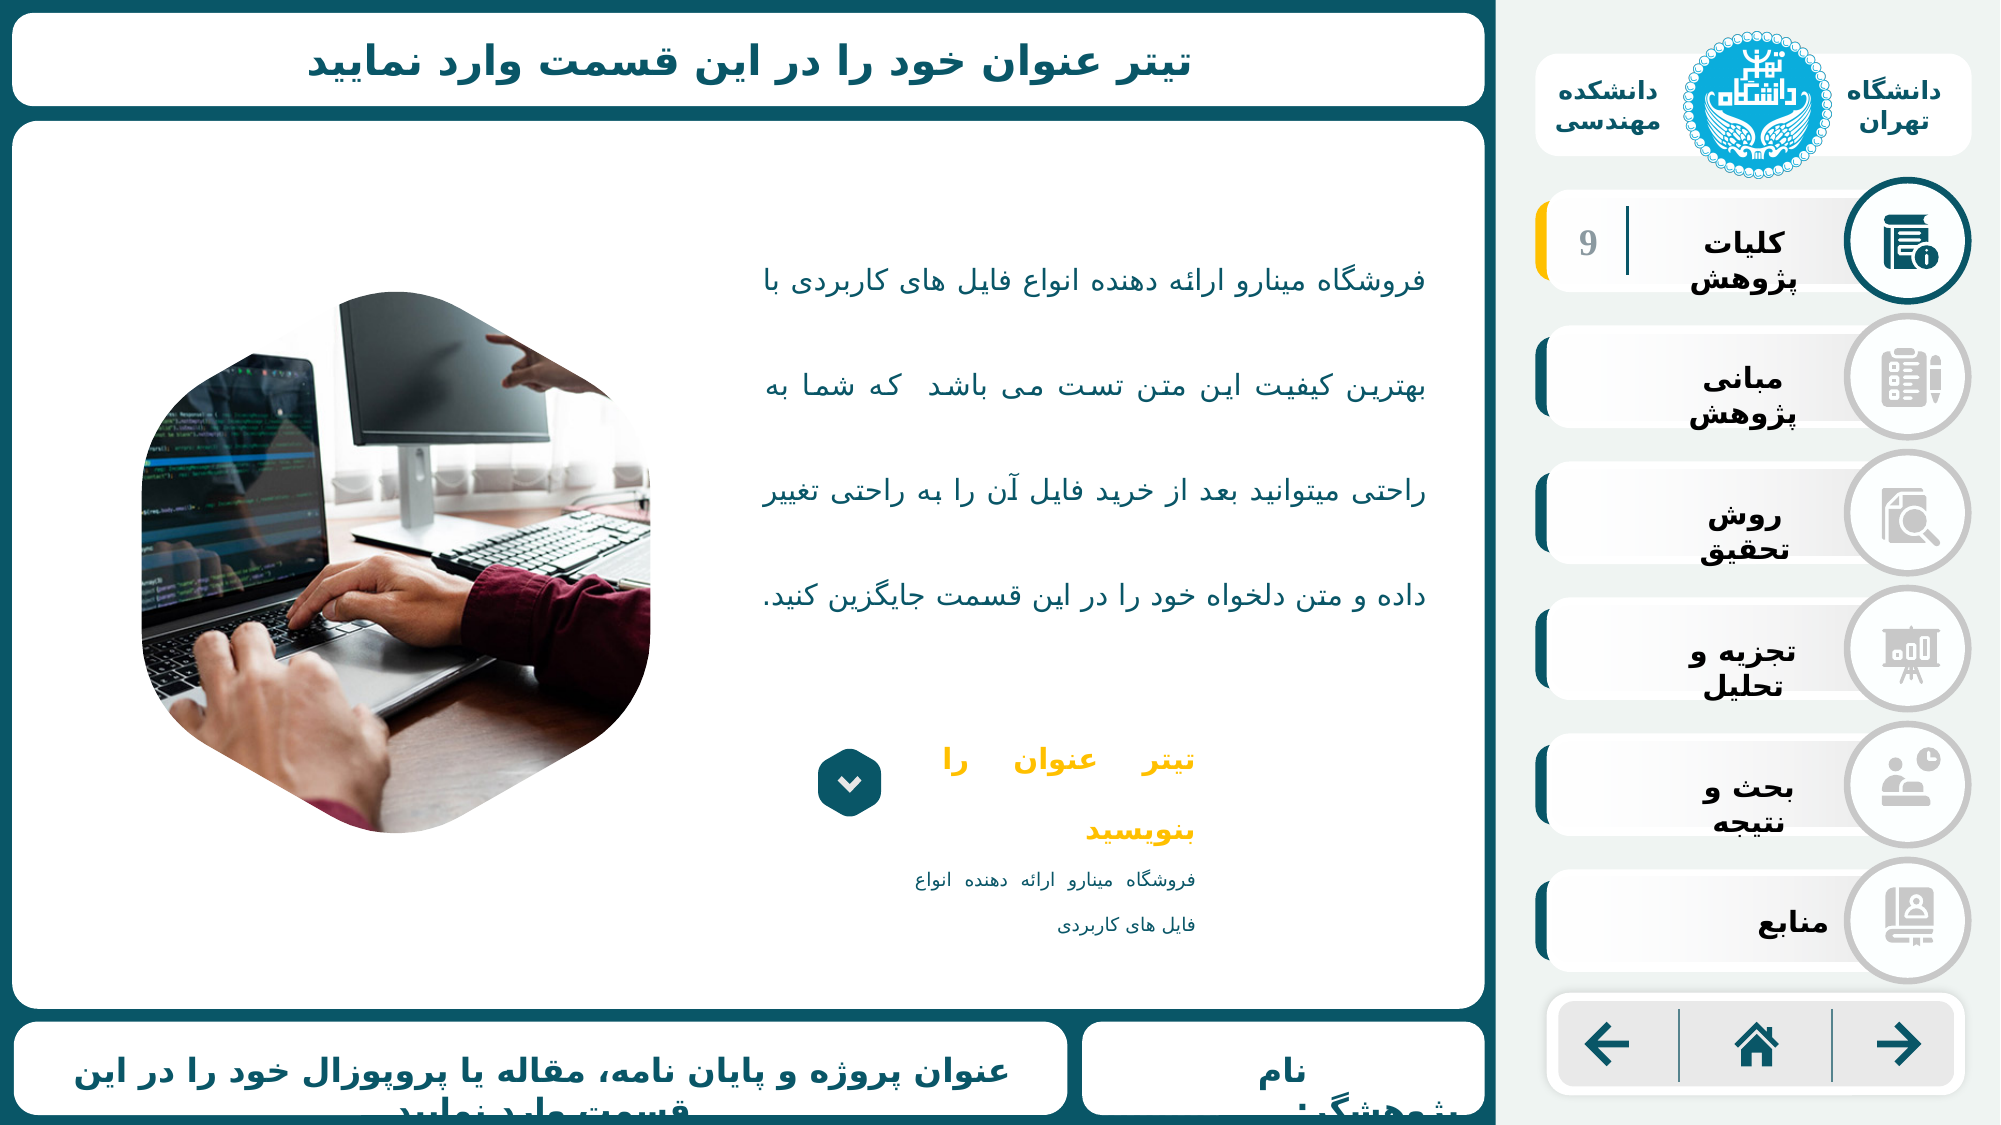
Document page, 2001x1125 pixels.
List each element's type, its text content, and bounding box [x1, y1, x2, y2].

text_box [1881, 348, 1941, 408]
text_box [1881, 488, 1941, 547]
text_box تجزیه و تحلیل [1642, 624, 1844, 710]
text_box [818, 748, 882, 817]
text_box روش تحقیق [1646, 488, 1844, 573]
text_box کلیات پژوهش [1644, 216, 1844, 302]
text_box تیتر عنوان خود را در این قسمت وارد نمایید [19, 26, 1481, 92]
text_box [1877, 1021, 1922, 1067]
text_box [1885, 887, 1935, 947]
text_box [1881, 625, 1941, 684]
picture [141, 291, 651, 834]
text_box [1584, 1021, 1629, 1067]
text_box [1883, 214, 1939, 270]
slide_number 9 [1549, 210, 1628, 271]
text_box دانشگاه تهران [1832, 67, 1981, 142]
text_box مبانی پژوهش [1642, 352, 1844, 437]
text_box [1881, 747, 1941, 807]
text_box فروشگاه مینارو ارائه دهنده انواع فایل های کاربردی با بهترین کیفیت این متن تست می باشد که شما به راحتی میتوانید بعد از خرید فایل آن را به راحتی تغییر داده و متن دلخواه خود را در این قسمت جایگزین کنید. [746, 183, 1442, 619]
text_box بحث و نتیجه [1654, 760, 1844, 846]
text_box دانشکده مهندسی [1522, 67, 1683, 142]
text_box عنوان پروژه و پایان نامه، مقاله یا پروپوزال خود را در این قسمت وارد نمایید [19, 1041, 1067, 1125]
text_box نام پژوهشگر:............... [1084, 1041, 1482, 1125]
text_box منابع [1670, 895, 1844, 946]
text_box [1734, 1021, 1779, 1067]
picture [1683, 31, 1832, 179]
text_box تیتر عنوان را بنویسید فروشگاه مینارو ارائه دهنده انواع فایل های کاربردی [893, 698, 1211, 943]
